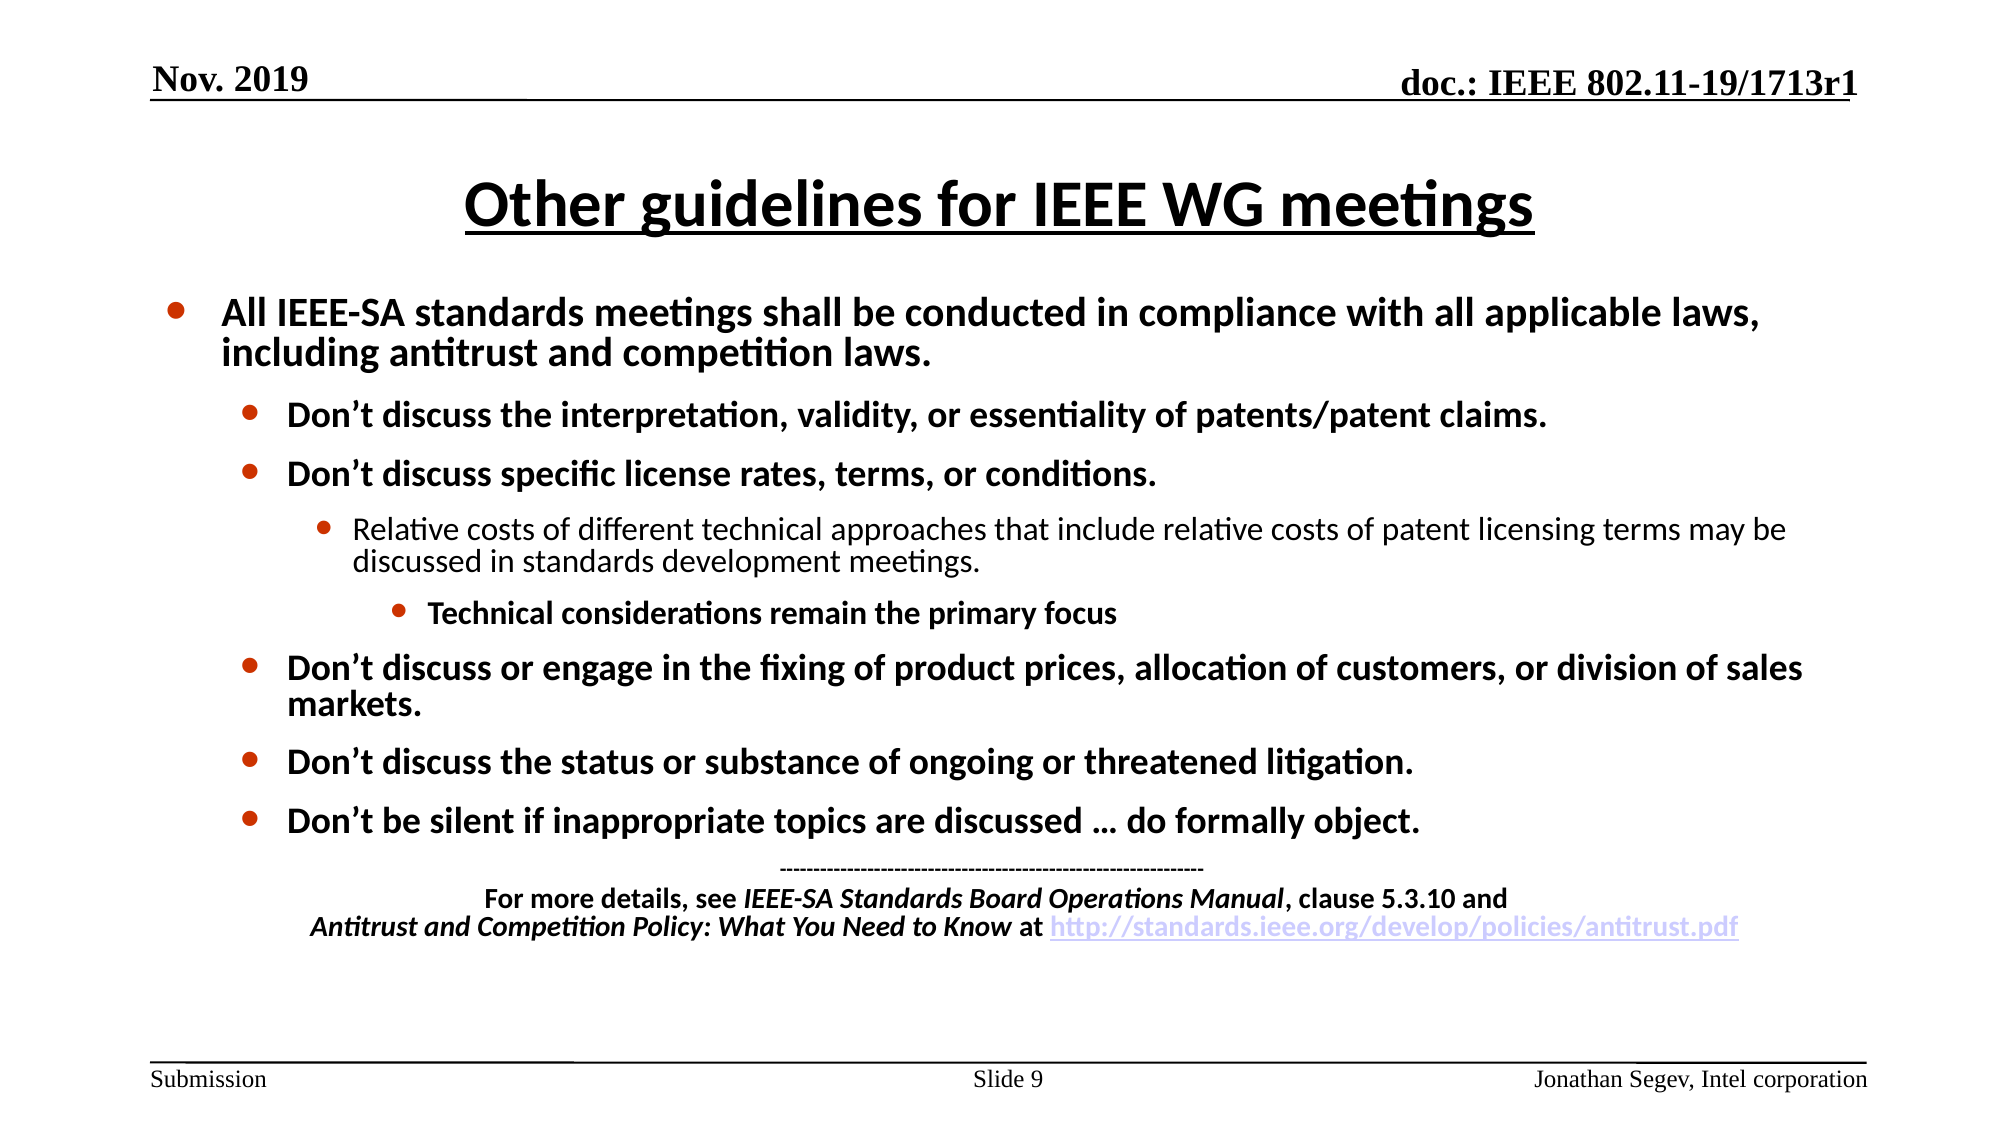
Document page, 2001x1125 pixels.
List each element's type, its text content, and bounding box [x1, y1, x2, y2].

slide_number Slide 9 [950, 1061, 1067, 1123]
footer Jonathan Segev, Intel corporation [1171, 1061, 1869, 1093]
list All IEEE-SA standards meetings shall be conducted in compliance with all applicable laws, including antitrust and competition laws. Don’t discuss the interpretation, validity, or essentiality of patents/patent claims. Don’t discuss specific license rates, terms, or conditions. Relative costs of different technical approaches that include relative costs of patent licensing terms may be discussed in standards development meetings. Technical considerations remain the primary focus Don’t discuss or engage in the fixing of product prices, allocation of customers, or division of sales markets. Don’t discuss the status or substance of ongoing or threatened litigation. Don’t be silent if inappropriate topics are discussed … do formally object. --------------------------------------------------------------- For more details, see IEEE-SA Standards Board Operations Manual, clause 5.3.10 and Antitrust and Competition Policy: What You Need to Know at http://standards.ieee.org/develop/policies/antitrust.pdf [149, 286, 1850, 1000]
title Other guidelines for IEEE WG meetings [149, 112, 1850, 286]
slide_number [152, 54, 563, 100]
